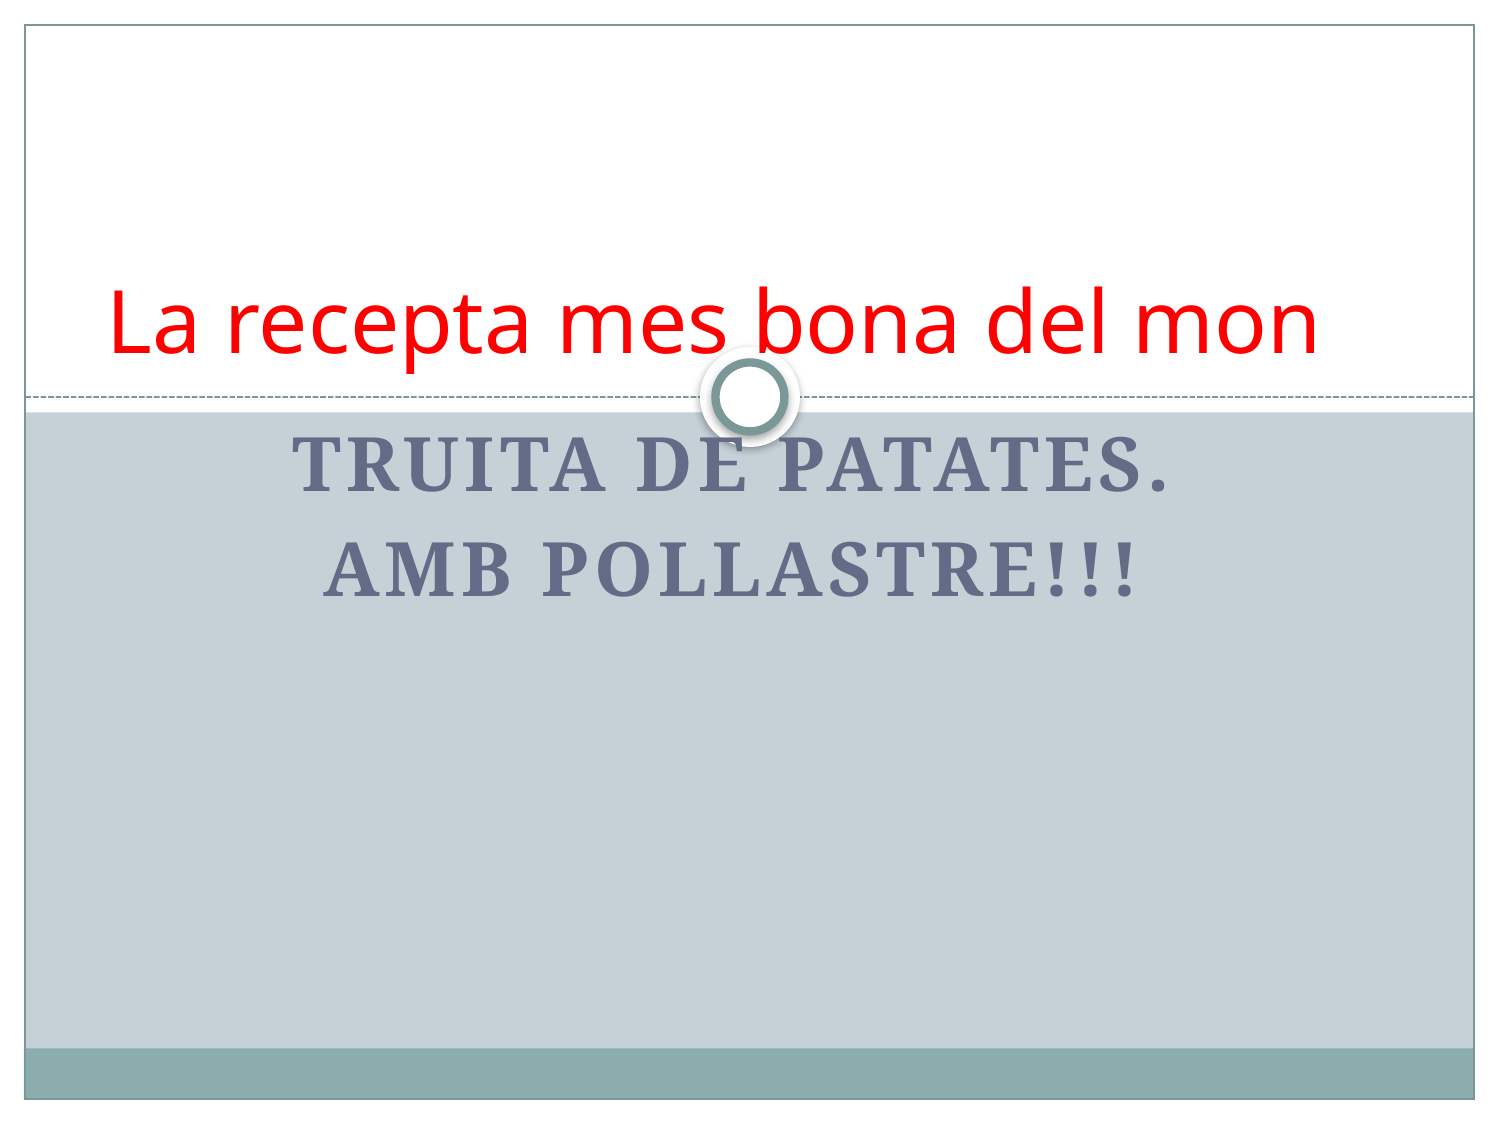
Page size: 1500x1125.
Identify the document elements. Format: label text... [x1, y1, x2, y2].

title La recepta mes bona del mon [76, 137, 1352, 379]
subtitle Truita de patates. AMB POLLASTRE!!! [206, 408, 1257, 697]
